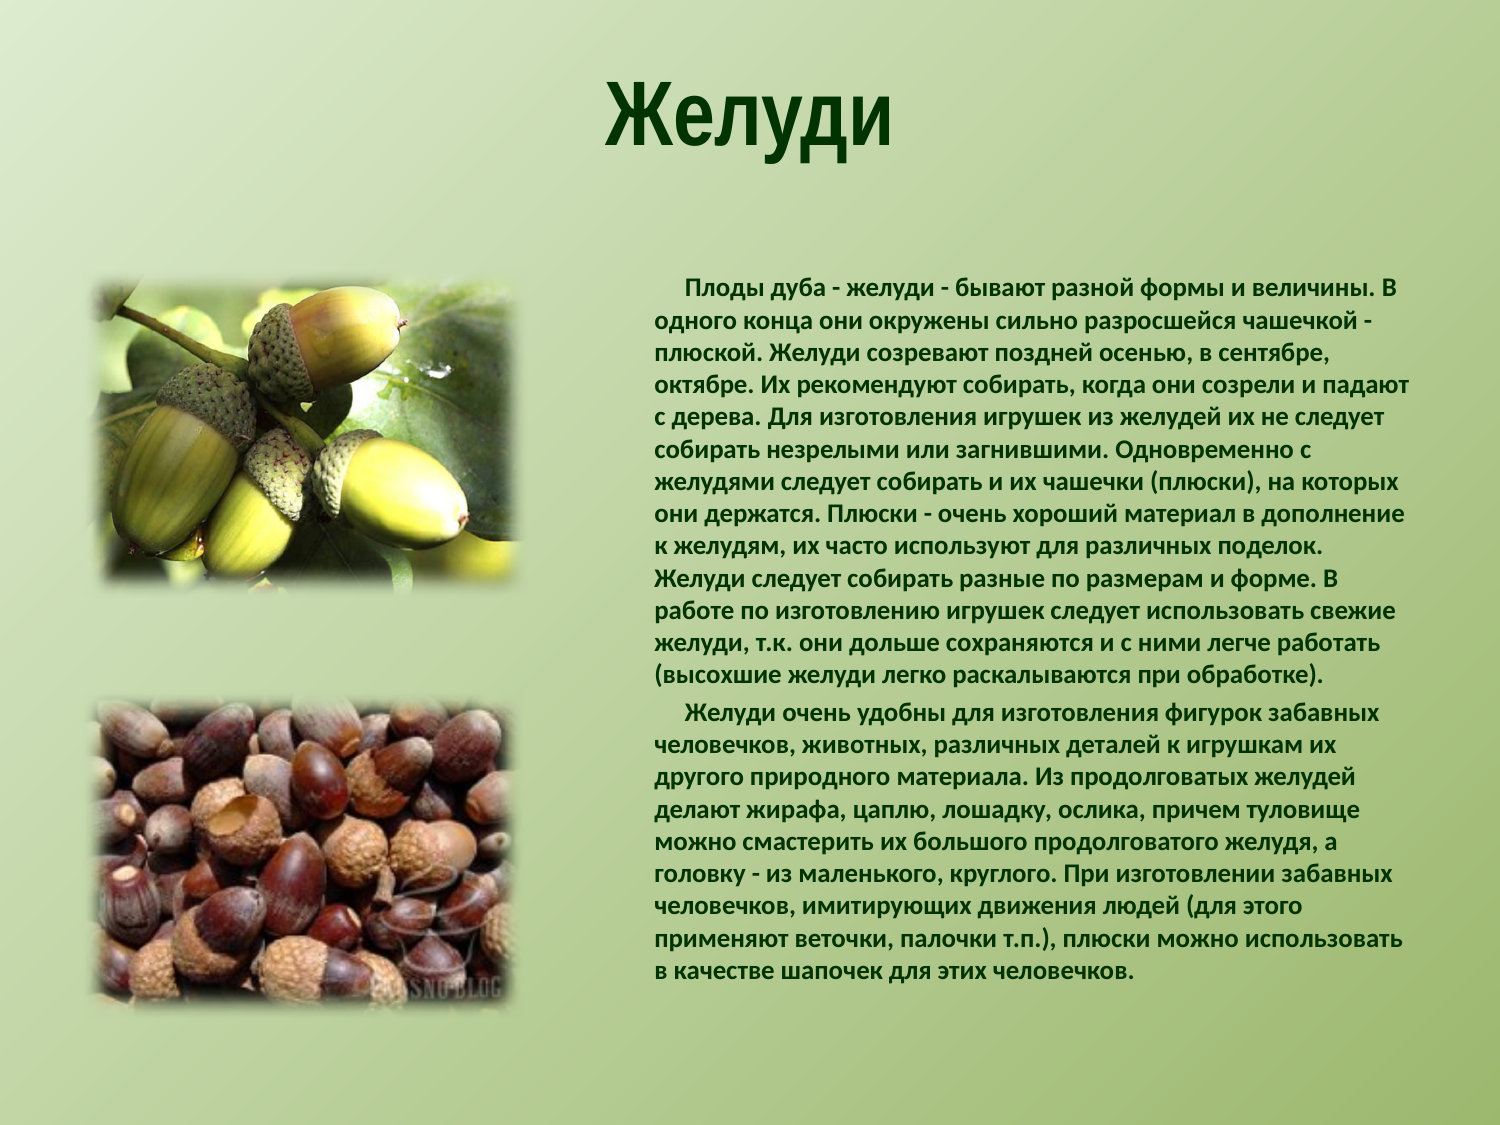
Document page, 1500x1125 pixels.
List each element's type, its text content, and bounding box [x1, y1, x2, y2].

picture [81, 691, 524, 1020]
list Плоды дуба - желуди - бывают разной формы и величины. В одного конца они окружены сильно разросшейся чашечкой - плюской. Желуди созревают поздней осенью, в сентябре, октябре. Их рекомендуют собирать, когда они созрели и падают с дерева. Для изготовления игрушек из желудей их не следует собирать незрелыми или загнившими. Одновременно с желудями следует собирать и их чашечки (плюски), на которых они держатся. Плюски - очень хороший материал в дополнение к желудям, их часто используют для различных поделок. Желуди следует собирать разные по размерам и форме. В работе по изготовлению игрушек следует использовать свежие желуди, т.к. они дольше сохраняются и с ними легче работать (высохшие желуди легко раскалываются при обработке). Желуди очень удобны для изготовления фигурок забавных человечков, животных, различных деталей к игрушкам их другого природного материала. Из продолговатых желудей делают жирафа, цаплю, лошадку, ослика, причем туловище можно смастерить их большого продолговатого желудя, а головку - из маленького, круглого. При изготовлении забавных человечков, имитирующих движения людей (для этого применяют веточки, палочки т.п.), плюски можно использовать в качестве шапочек для этих человечков. [585, 262, 1425, 1043]
title Желуди [75, 45, 1425, 233]
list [81, 269, 528, 598]
